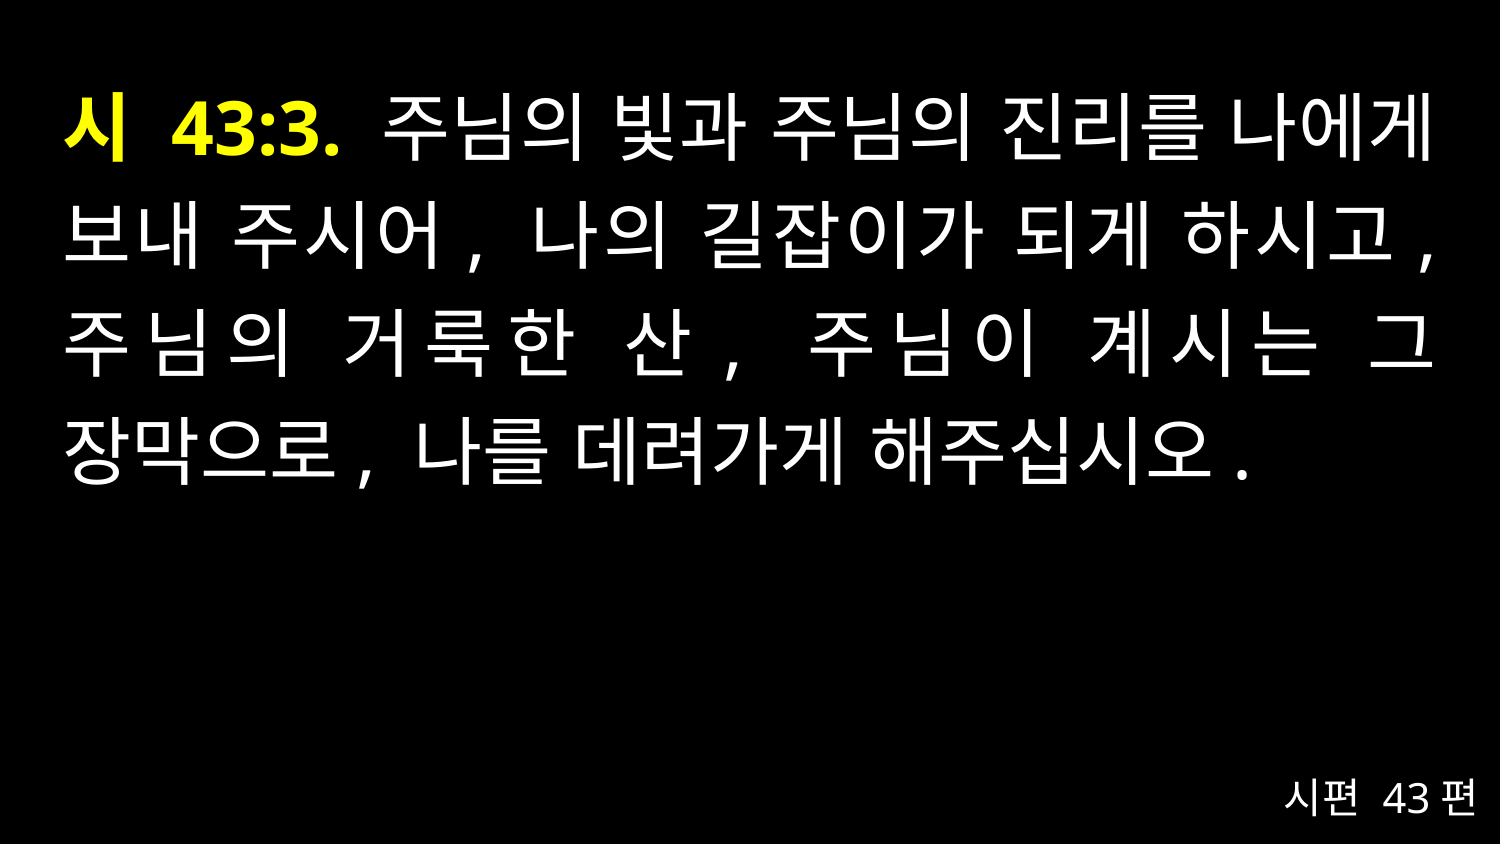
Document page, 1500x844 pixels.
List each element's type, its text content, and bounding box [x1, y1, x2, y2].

title 시 43:3. 주님의 빛과 주님의 진리를 나에게 보내 주시어, 나의 길잡이가 되게 하시고, 주님의 거룩한 산, 주님이 계시는 그 장막으로, 나를 데려가게 해주십시오. [0, 0, 1500, 844]
subtitle 시편 43편 [916, 770, 1500, 844]
